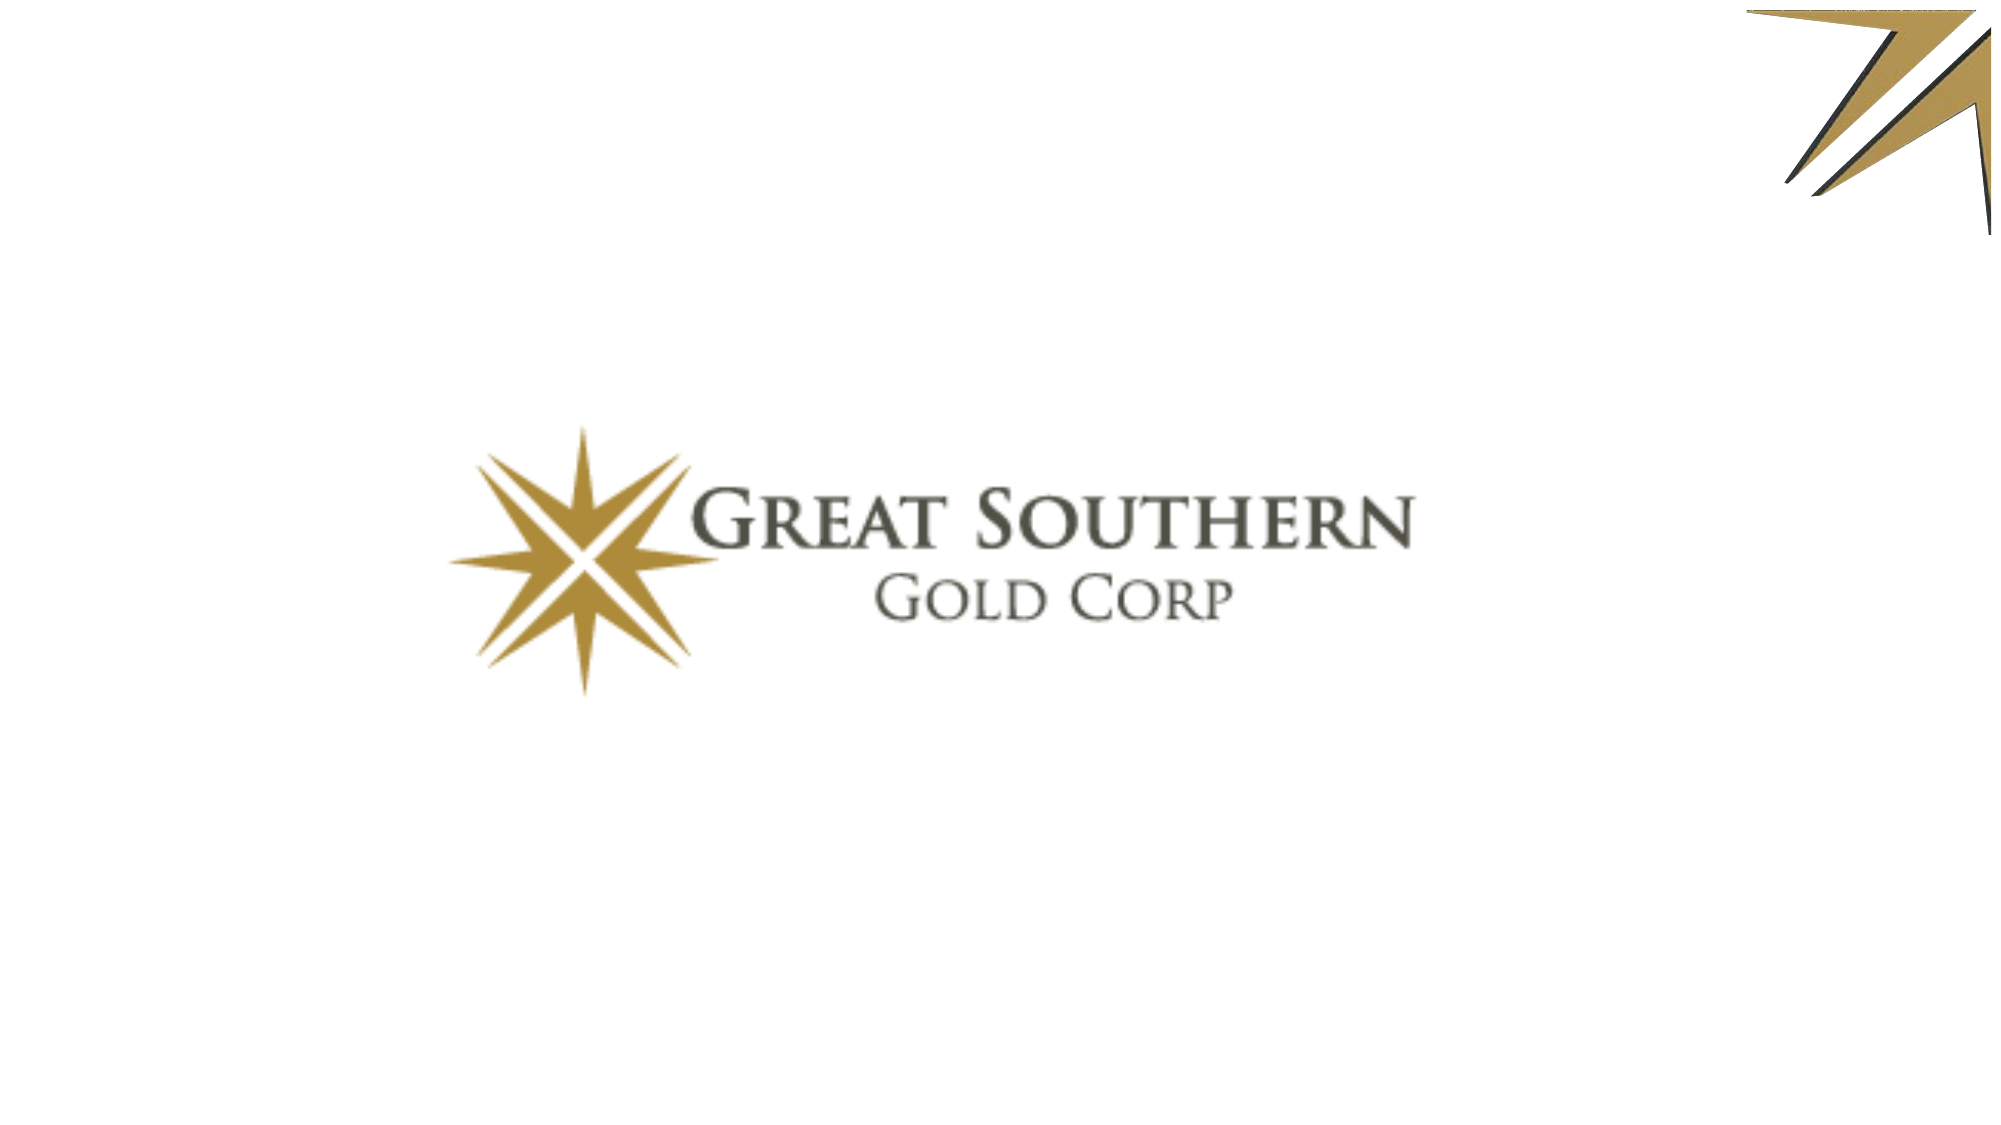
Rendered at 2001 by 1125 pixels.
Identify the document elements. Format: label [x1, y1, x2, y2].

text_box [1735, 0, 2000, 252]
picture [236, 387, 1666, 732]
